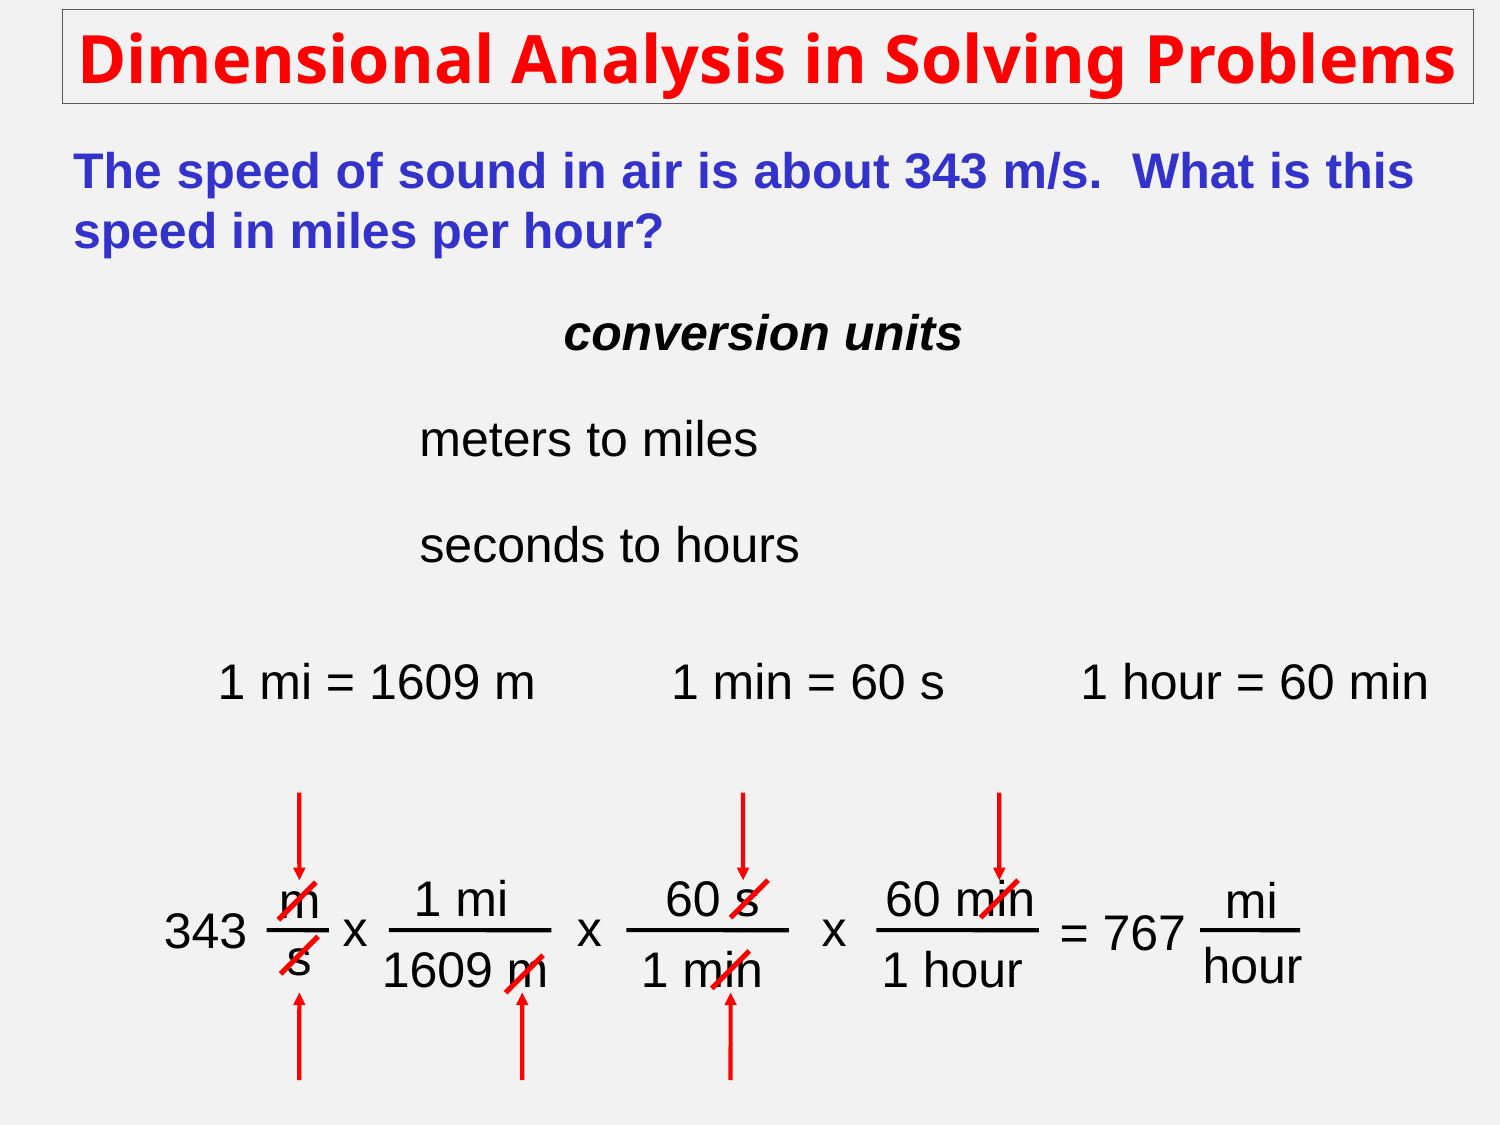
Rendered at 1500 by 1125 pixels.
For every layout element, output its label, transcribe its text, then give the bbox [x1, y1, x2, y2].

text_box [327, 859, 561, 1006]
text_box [806, 859, 1051, 1006]
text_box conversion units [548, 292, 979, 368]
text_box 1 min = 60 s [656, 642, 961, 718]
text_box meters to miles [404, 398, 774, 474]
text_box Dimensional Analysis in Solving Problems [62, 9, 1474, 104]
text_box [293, 993, 306, 1081]
text_box seconds to hours [404, 505, 816, 580]
text_box 1 hour = 60 min [1065, 642, 1445, 718]
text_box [148, 861, 327, 993]
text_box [561, 859, 789, 1006]
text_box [1044, 861, 1318, 1001]
text_box The speed of sound in air is about 343 m/s. What is this speed in miles per hour? [58, 131, 1431, 267]
text_box 1 mi = 1609 m [203, 642, 552, 718]
